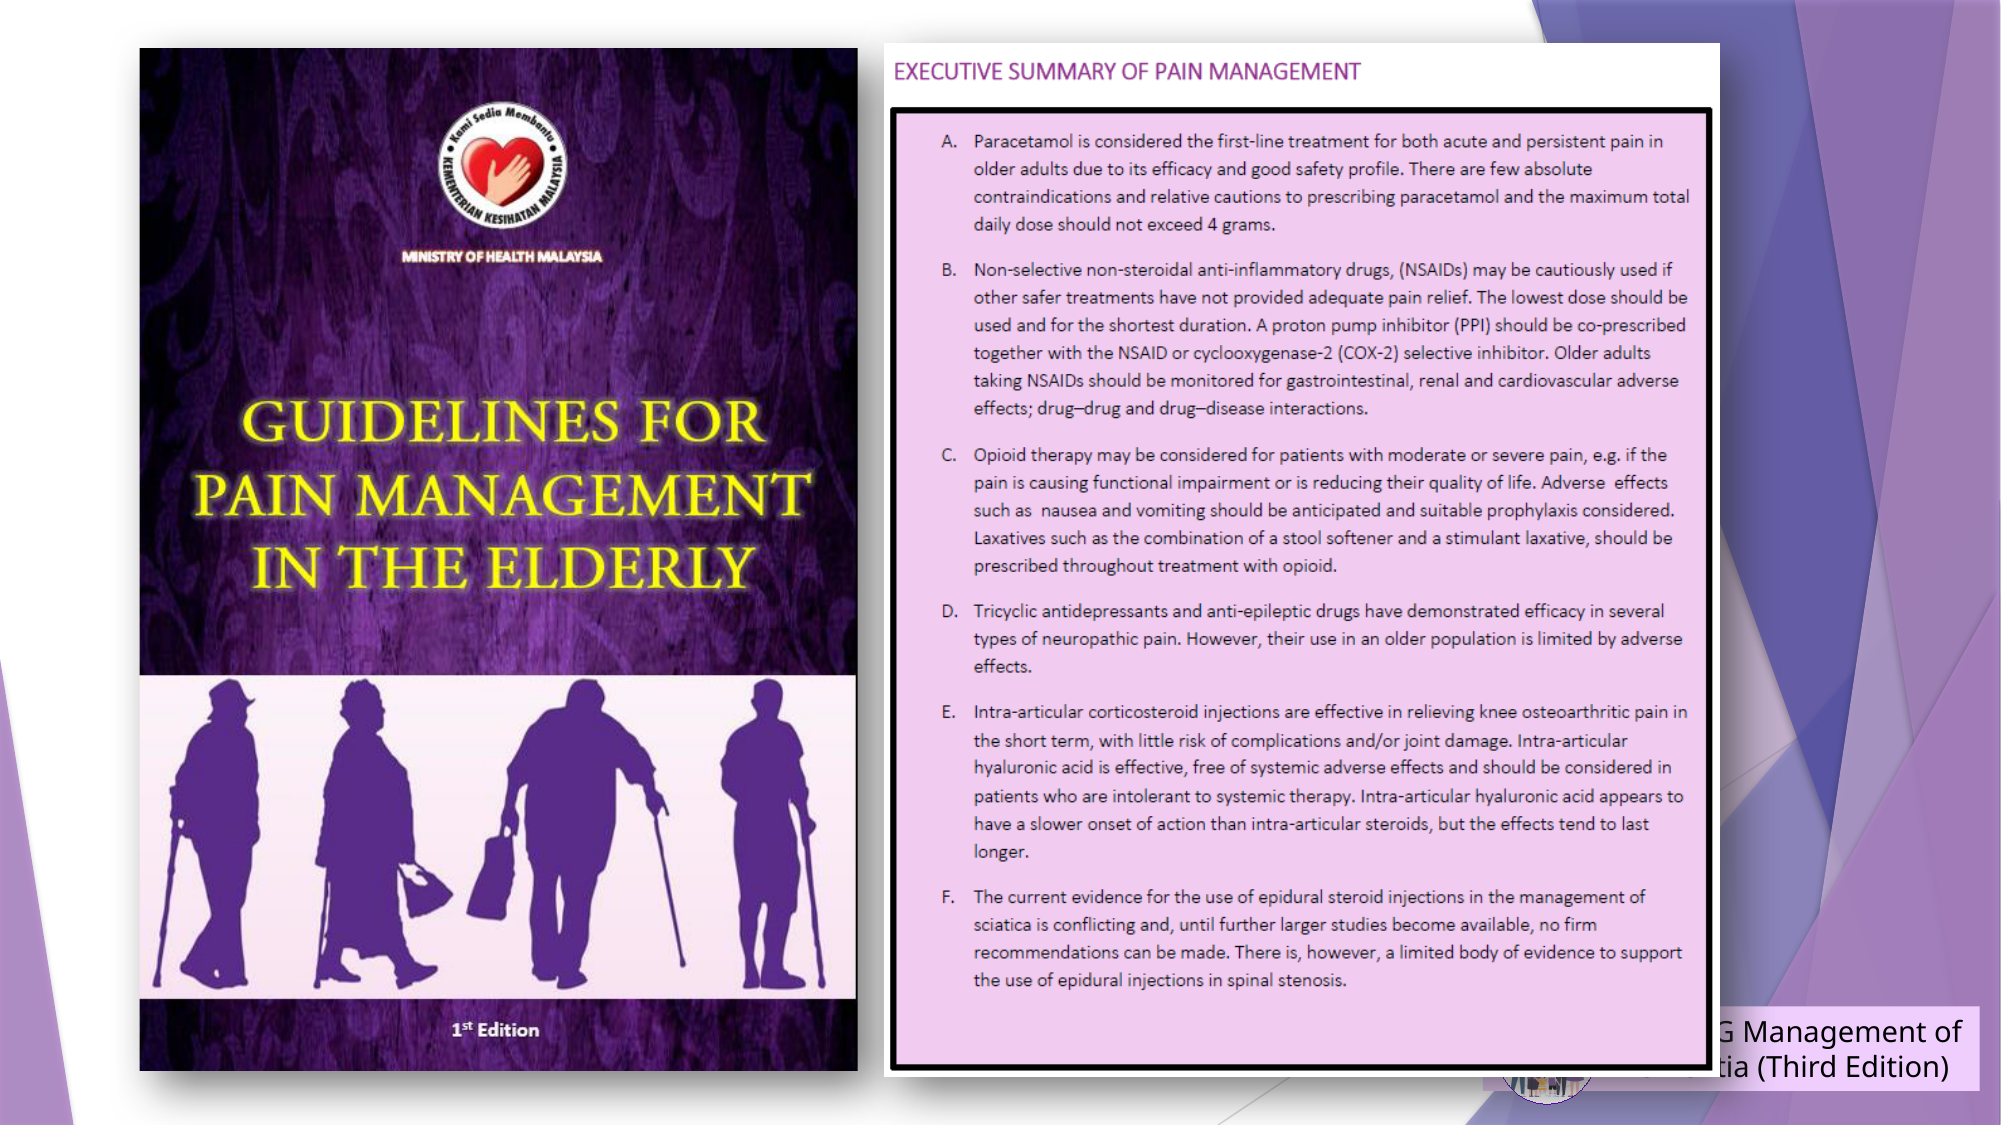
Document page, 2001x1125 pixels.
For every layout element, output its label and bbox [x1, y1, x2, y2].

picture [883, 42, 1720, 1077]
picture [139, 48, 859, 1072]
text_box [1482, 996, 1981, 1105]
